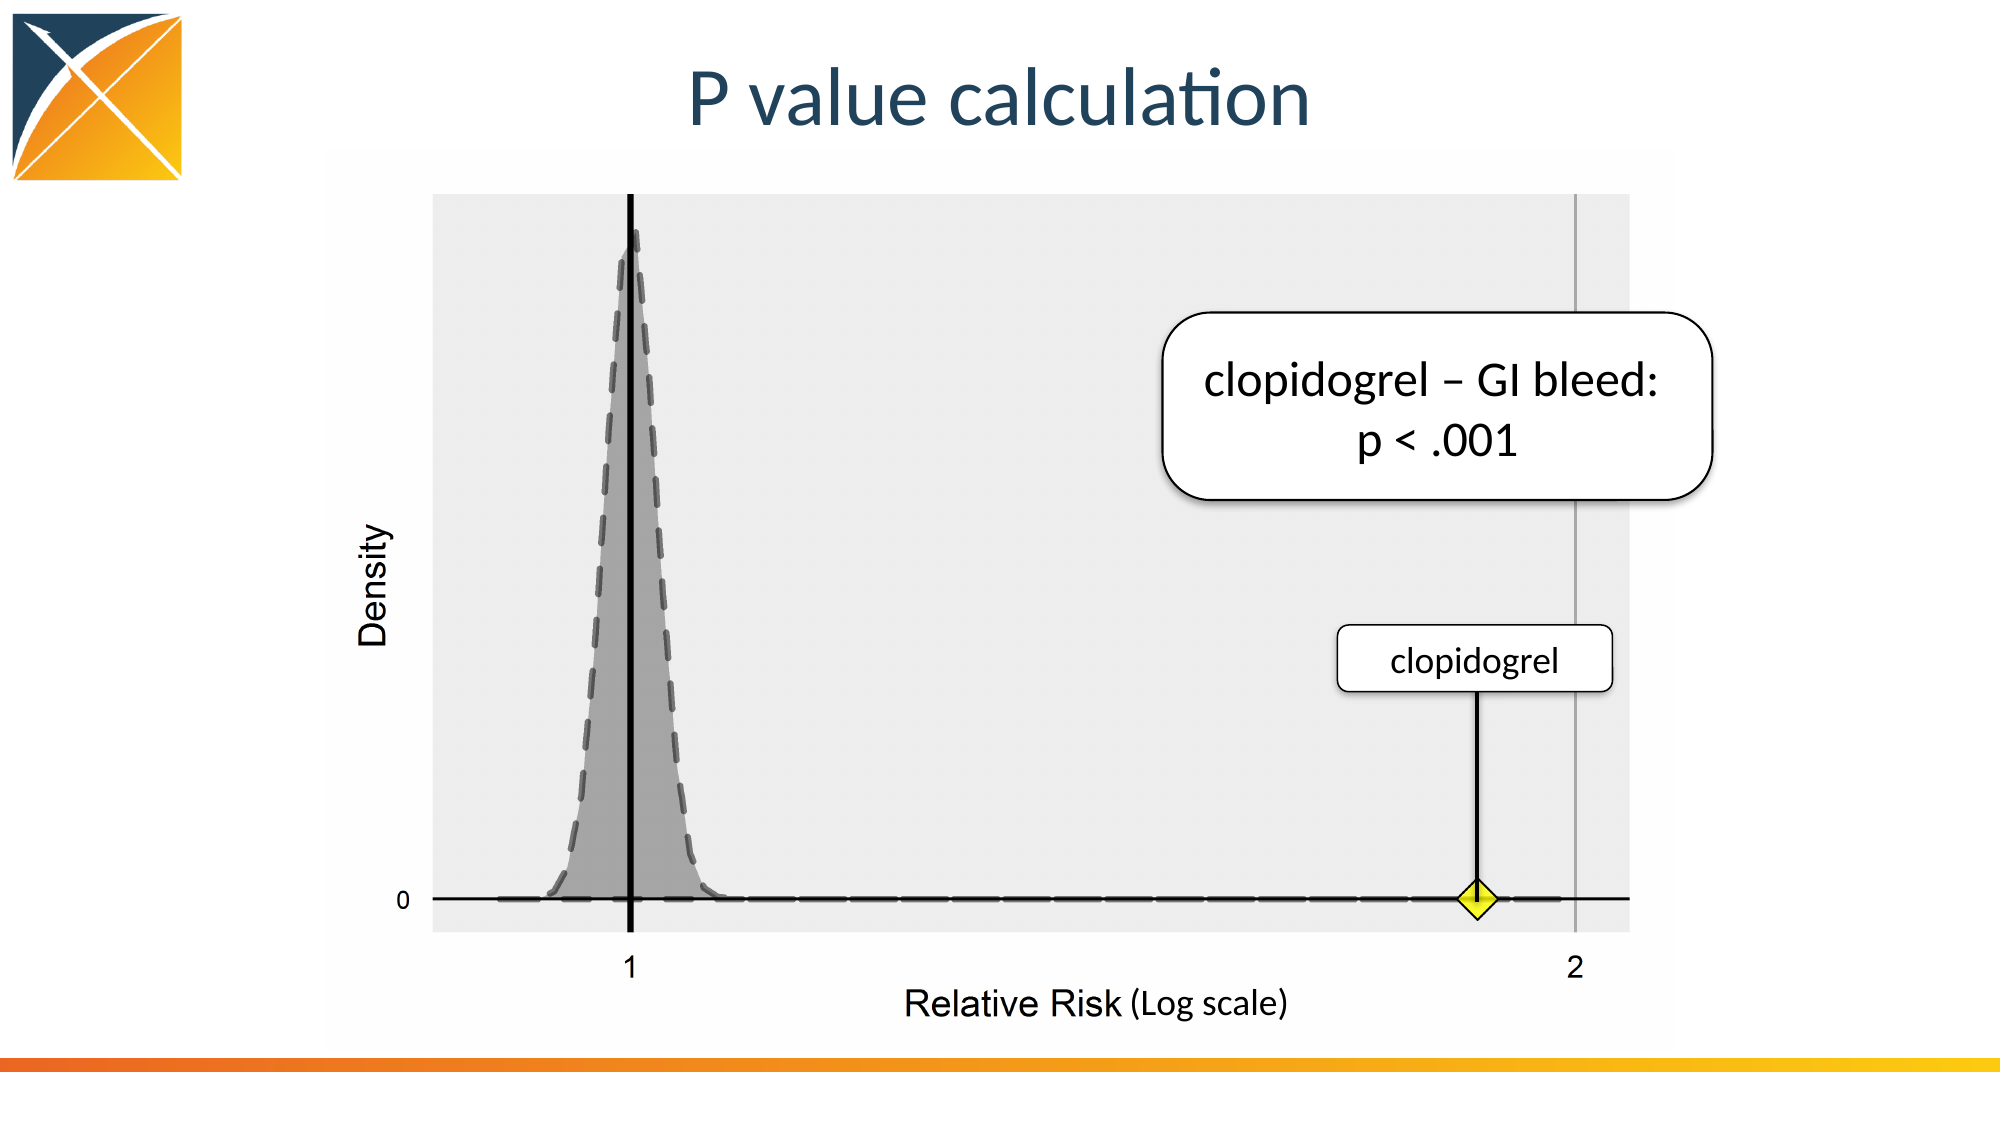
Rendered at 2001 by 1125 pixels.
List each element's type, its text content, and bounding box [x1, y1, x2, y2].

picture [0, 0, 206, 200]
picture [324, 149, 1676, 1051]
title P value calculation [324, 0, 1675, 149]
text_box clopidogrel – GI bleed: p < .001 [1679, 313, 1714, 499]
